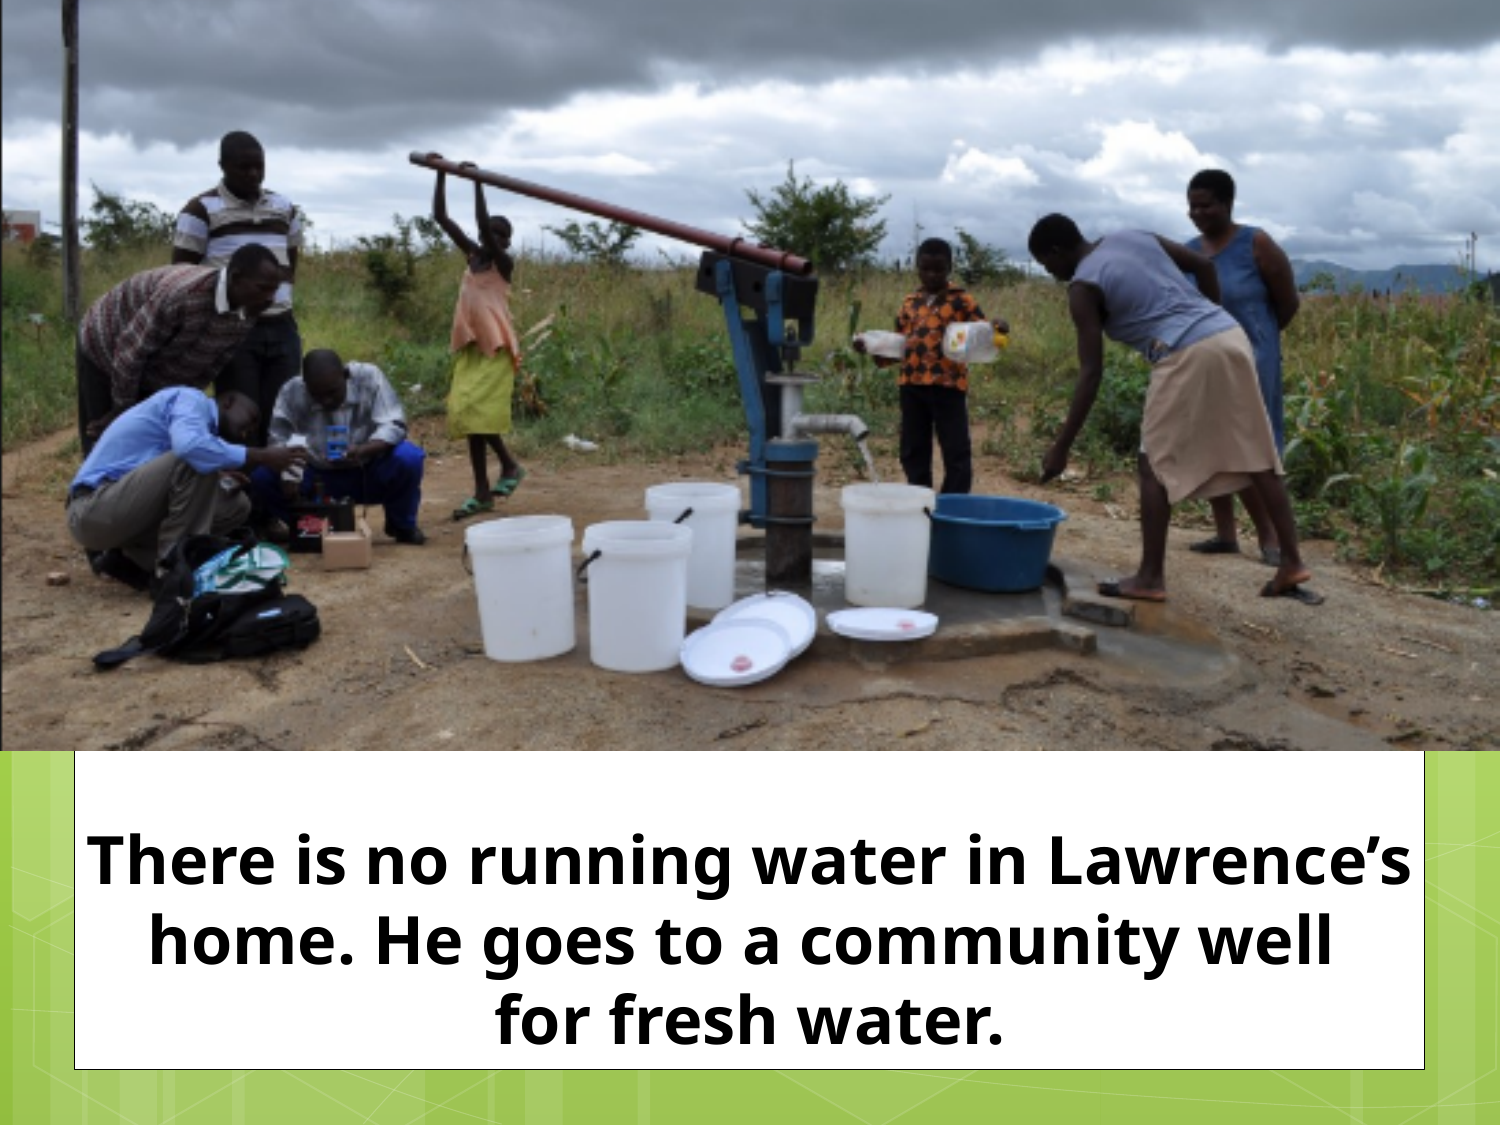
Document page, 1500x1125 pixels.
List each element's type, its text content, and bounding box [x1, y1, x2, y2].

picture [0, 0, 1500, 751]
text_box There is no running water in Lawrence’s home. He goes to a community well for fresh water. [64, 810, 1436, 1066]
